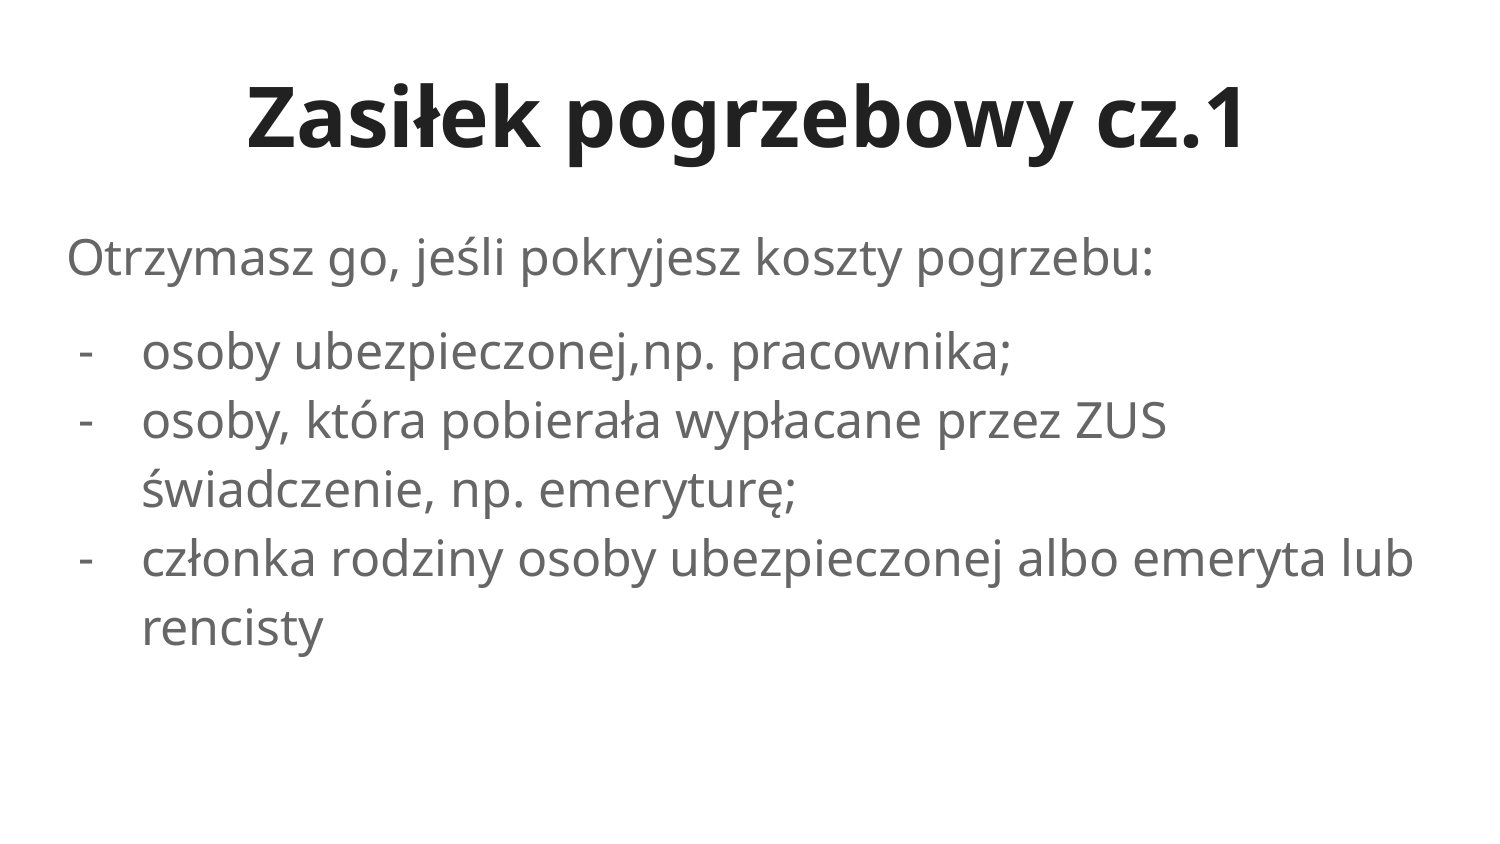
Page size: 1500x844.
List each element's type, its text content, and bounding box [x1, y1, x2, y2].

list Otrzymasz go, jeśli pokryjesz koszty pogrzebu: osoby ubezpieczonej,np. pracownika; osoby, która pobierała wypłacane przez ZUS świadczenie, np. emeryturę; członka rodziny osoby ubezpieczonej albo emeryta lub rencisty [51, 201, 1449, 750]
title Zasiłek pogrzebowy cz.1 [51, 48, 1449, 180]
